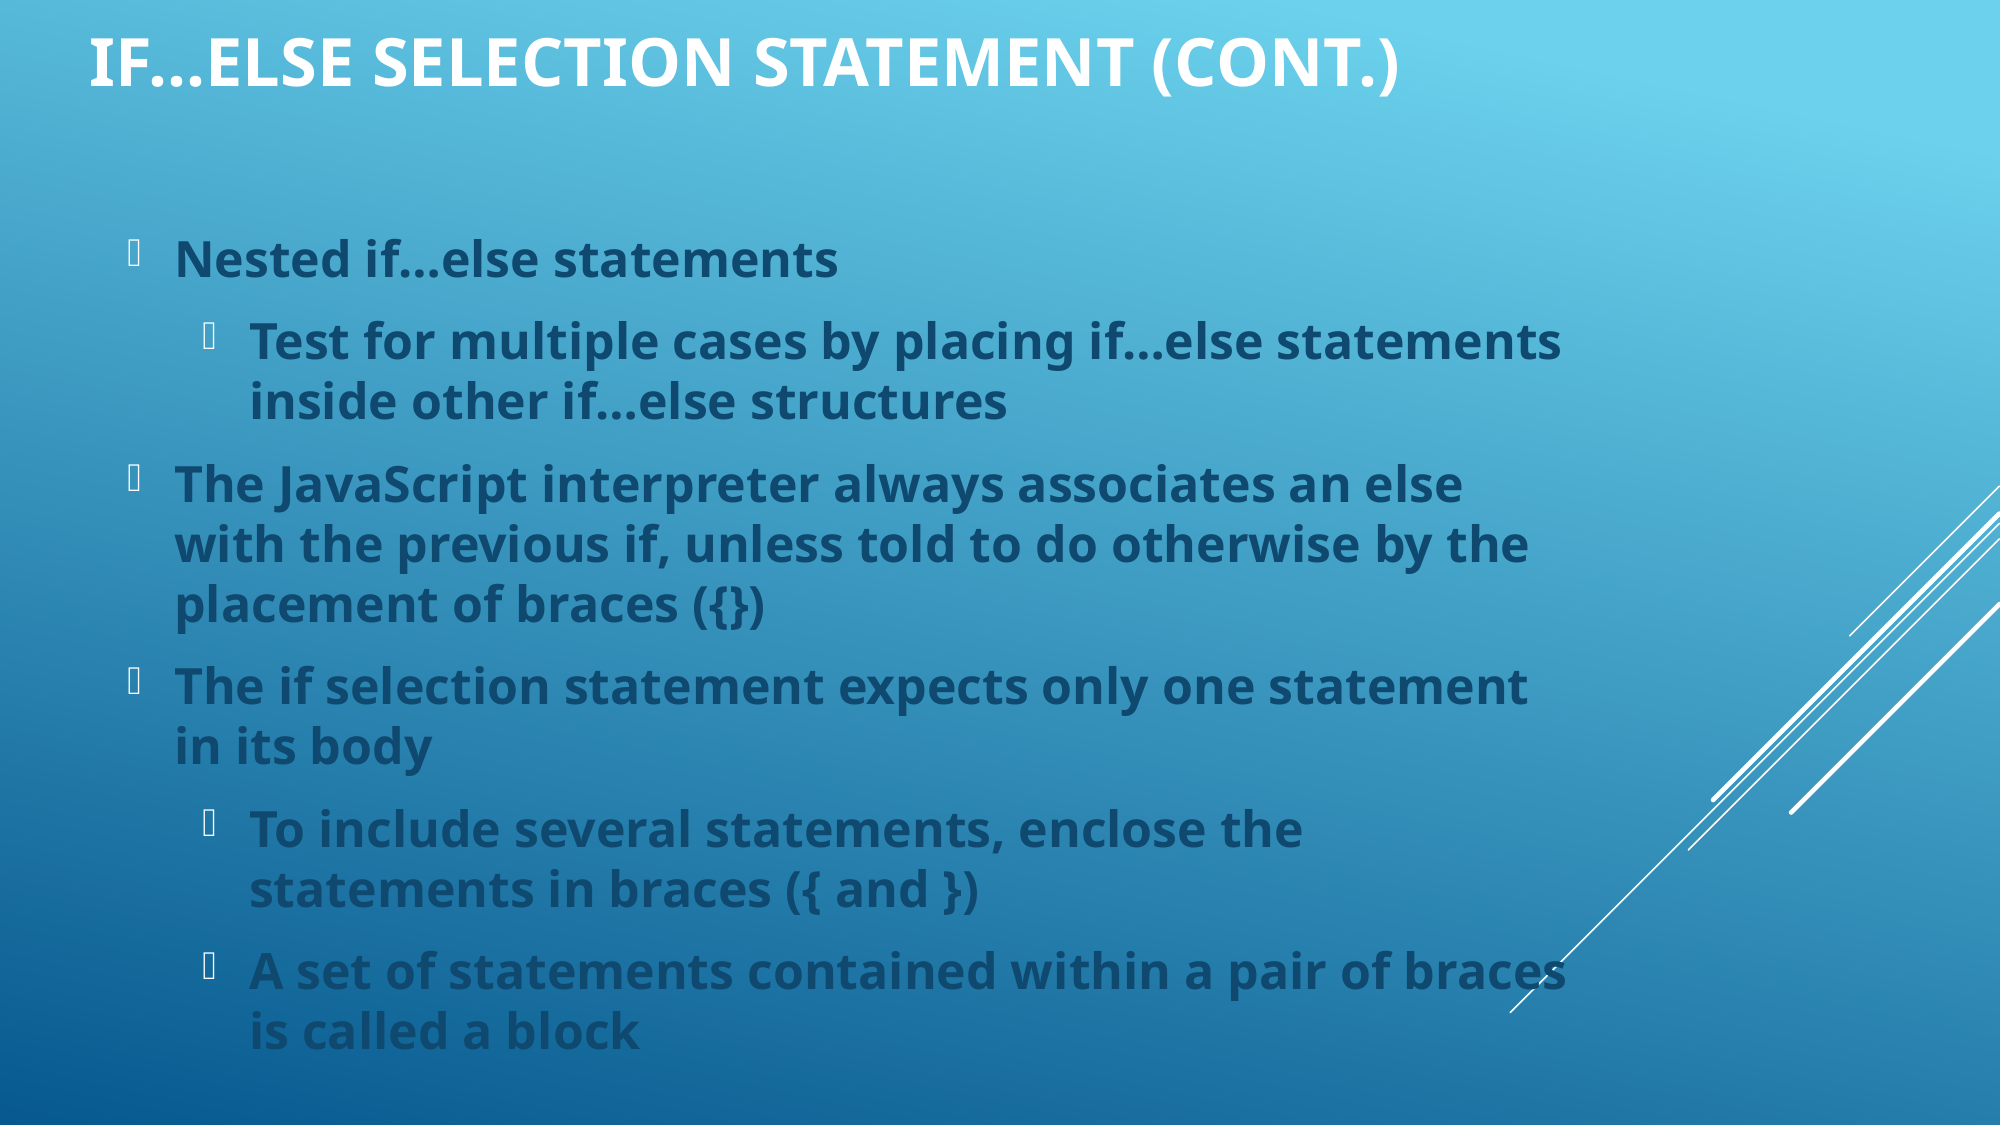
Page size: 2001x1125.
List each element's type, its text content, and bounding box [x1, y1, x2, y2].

text_box Nested if…else statements Test for multiple cases by placing if…else statements inside other if…else structures The JavaScript interpreter always associates an else with the previous if, unless told to do otherwise by the placement of braces ({}) The if selection statement expects only one statement in its body To include several statements, enclose the statements in braces ({ and }) A set of statements contained within a pair of braces is called a block [112, 219, 1593, 1086]
text_box if...else Selection Statement (Cont.) [74, 12, 1425, 133]
